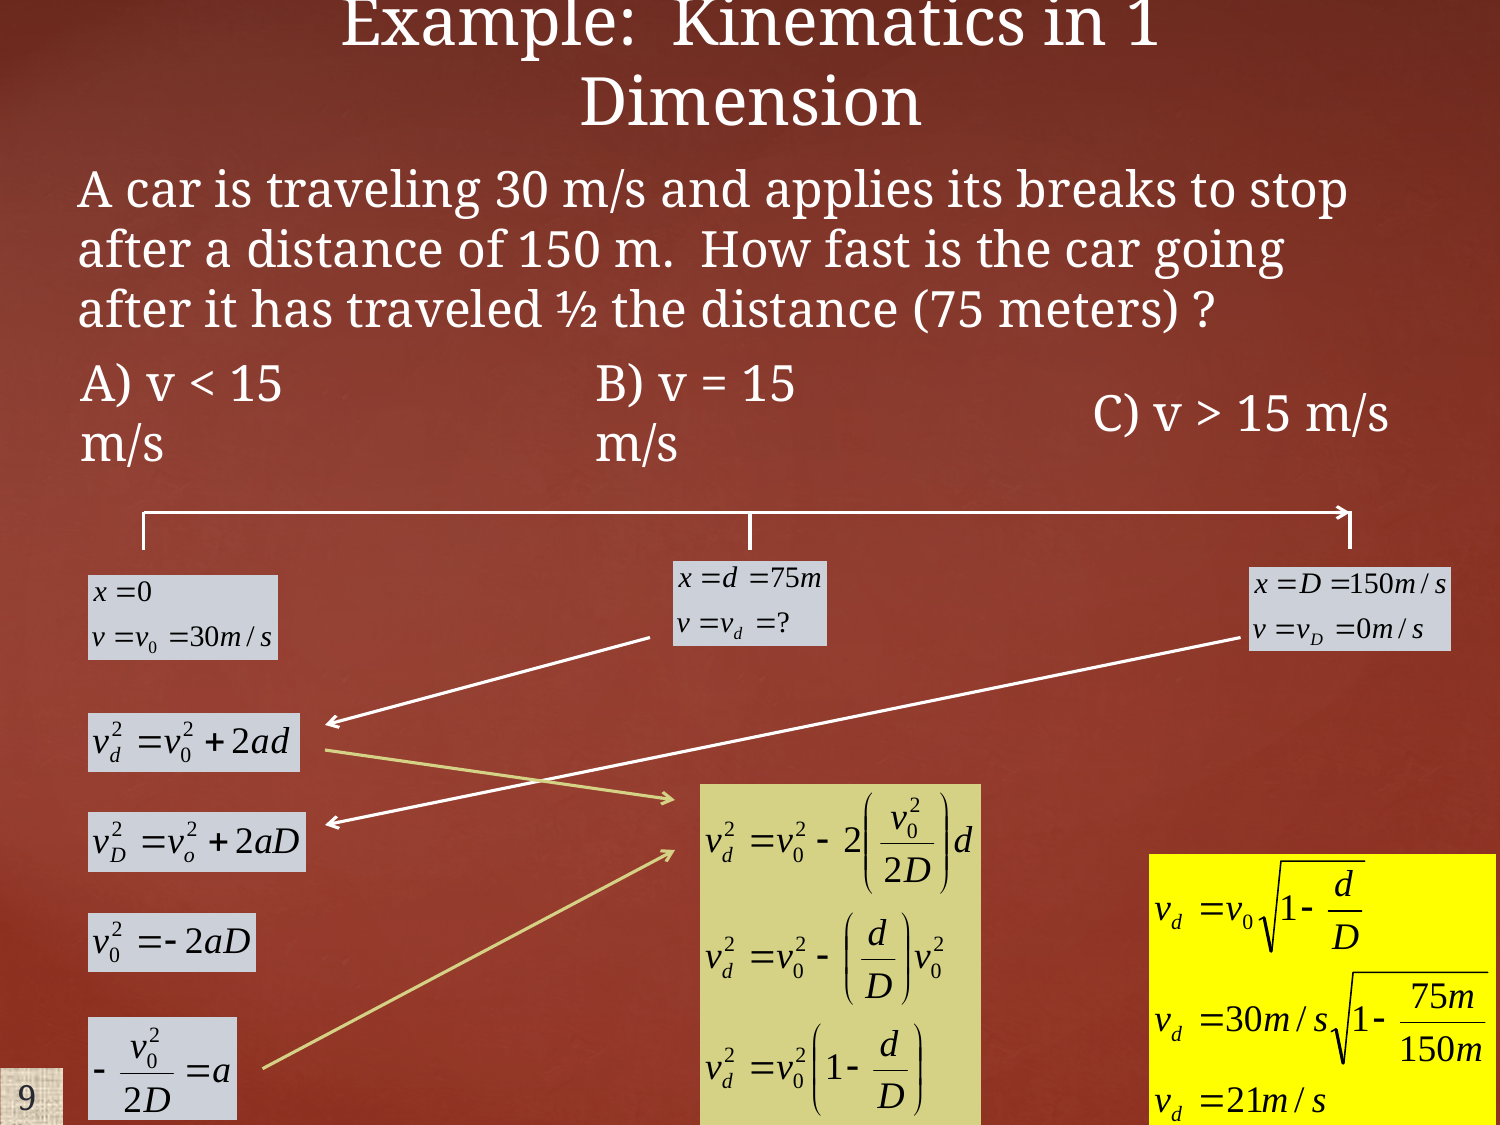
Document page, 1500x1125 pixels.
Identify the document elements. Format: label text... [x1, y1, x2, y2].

text_box C) v > 15 m/s [1074, 382, 1407, 440]
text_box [1248, 566, 1452, 653]
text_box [699, 840, 982, 1125]
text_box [143, 510, 1351, 551]
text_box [86, 811, 307, 873]
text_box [1148, 853, 1497, 1125]
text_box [86, 911, 251, 973]
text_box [86, 1016, 238, 1121]
text_box Example: Kinematics in 1 Dimension [143, 24, 1357, 94]
text_box A) v < 15 m/s [62, 382, 395, 440]
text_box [86, 711, 301, 773]
text_box B) v = 15 m/s [577, 382, 909, 440]
text_box 9 [0, 1068, 63, 1125]
text_box A car is traveling 30 m/s and applies its breaks to stop after a distance of 150 m. How fast is the car going after it has traveled ½ the distance (75 meters) ? [62, 149, 1424, 350]
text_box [324, 749, 676, 801]
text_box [672, 560, 828, 633]
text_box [324, 636, 1242, 826]
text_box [261, 849, 676, 1070]
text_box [86, 574, 279, 661]
